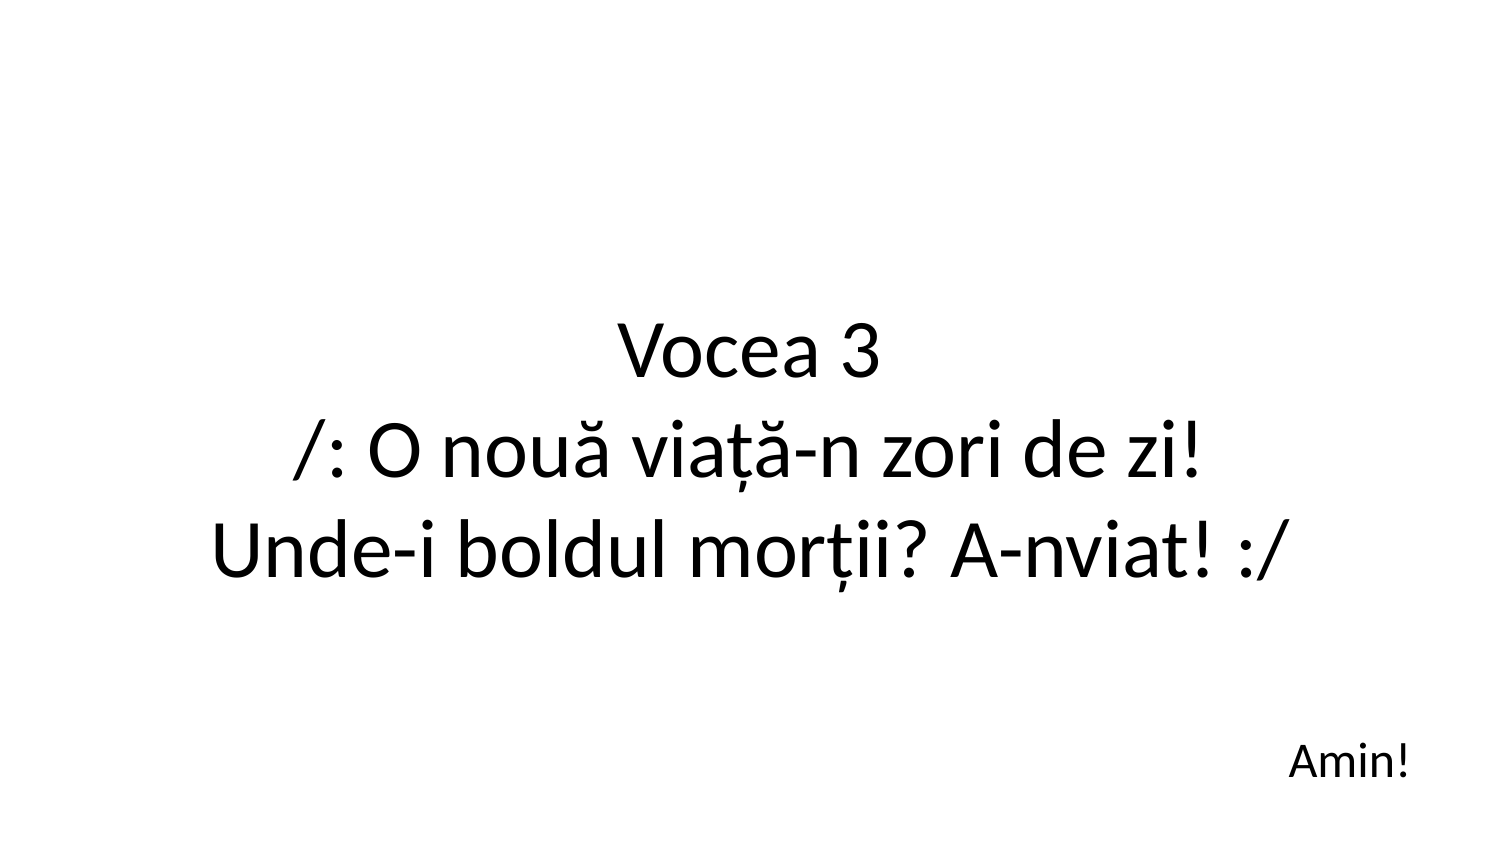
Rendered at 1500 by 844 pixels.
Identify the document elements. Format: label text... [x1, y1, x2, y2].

text_box Amin! [1273, 674, 1427, 795]
text_box Vocea 3 /: O nouă viață-n zori de zi! Unde-i boldul morții? A-nviat! :/ [195, 242, 1305, 602]
